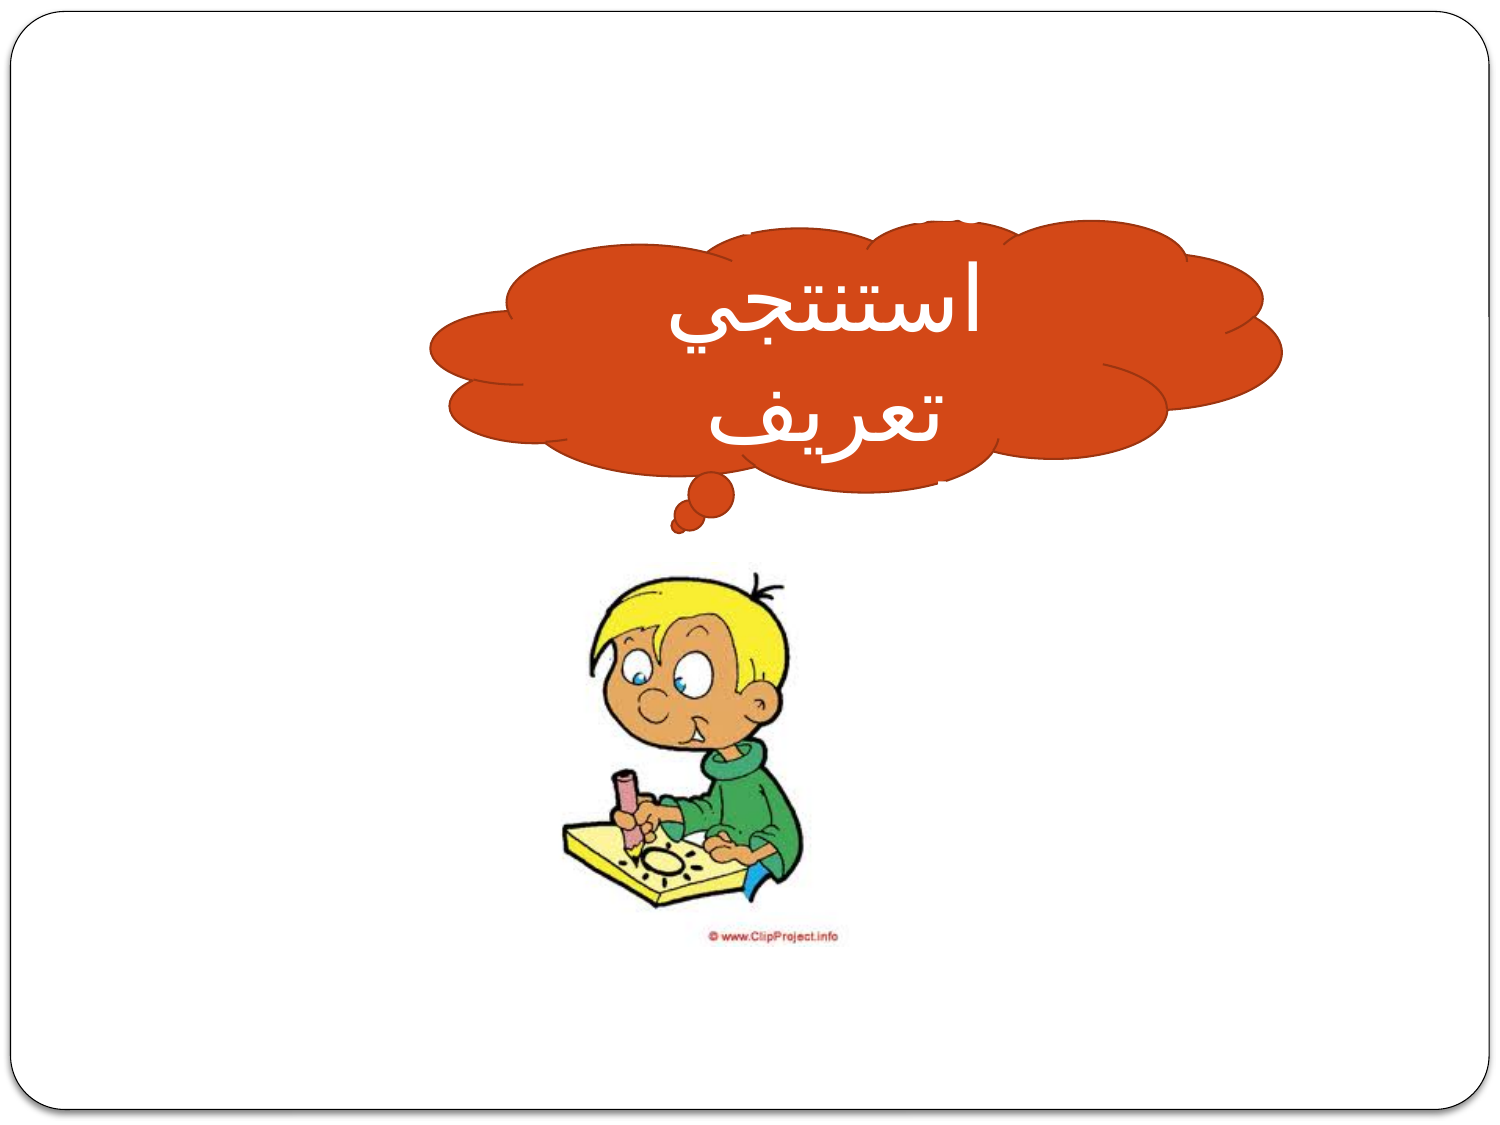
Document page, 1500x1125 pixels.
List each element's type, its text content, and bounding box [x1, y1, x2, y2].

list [535, 562, 857, 947]
text_box مما سبق استنتجي تعريف للتدريس [429, 219, 1283, 535]
